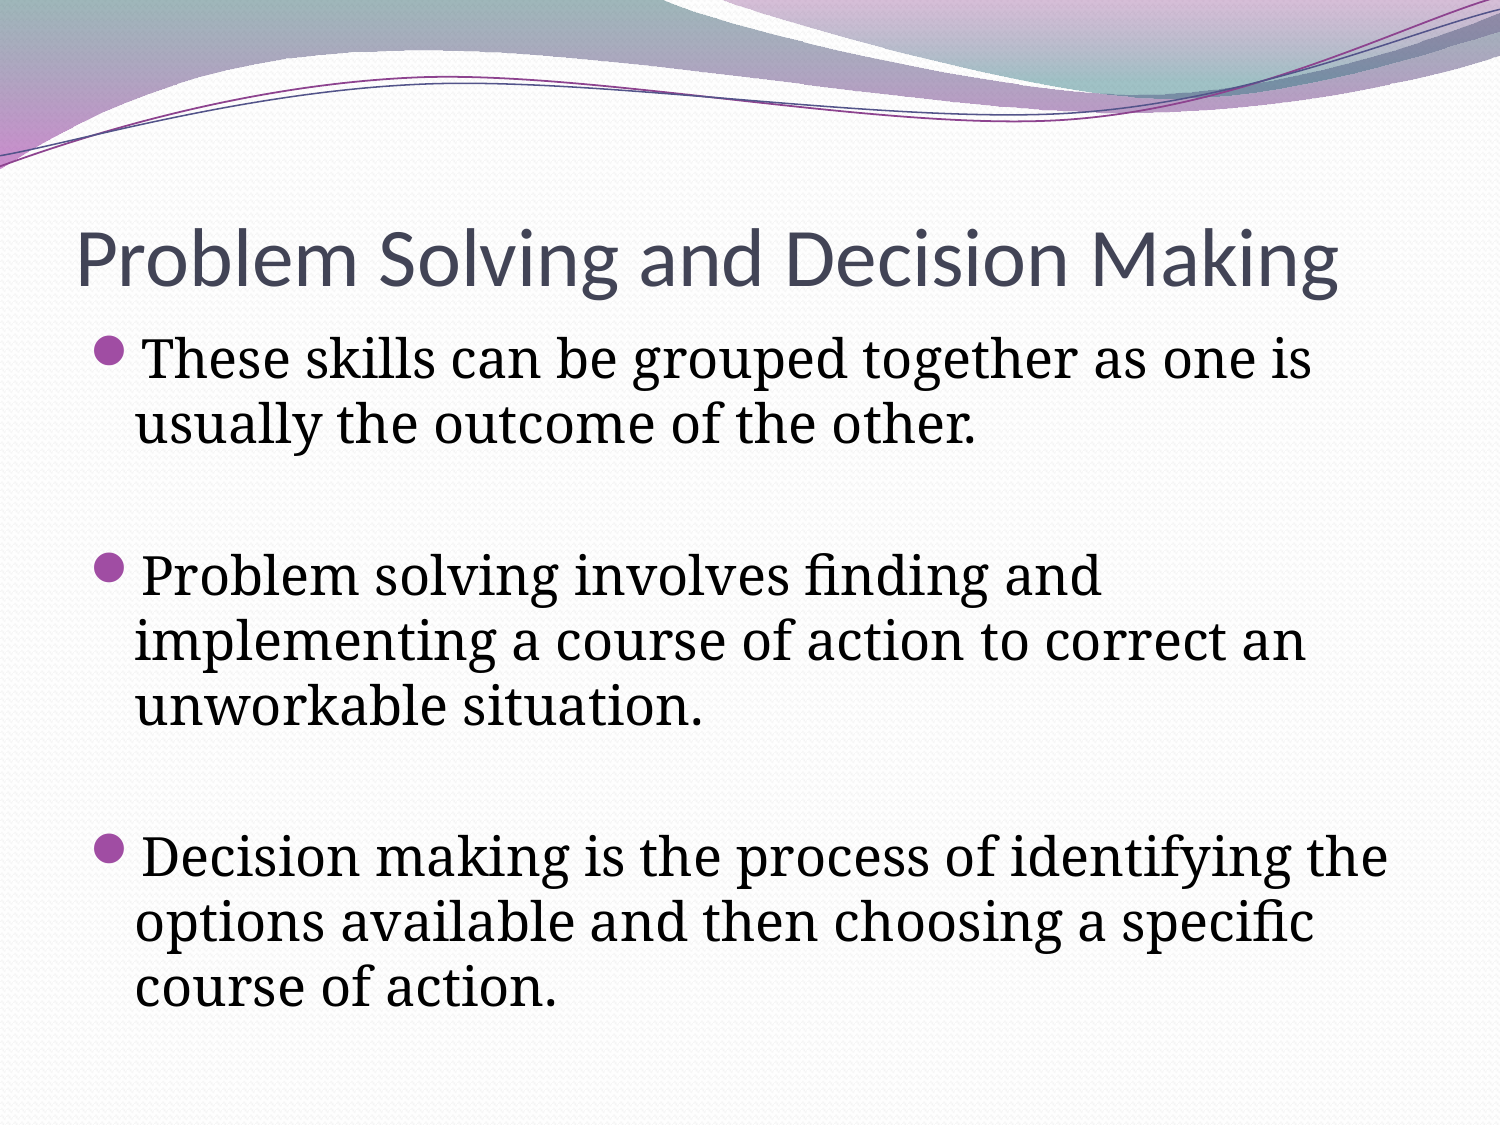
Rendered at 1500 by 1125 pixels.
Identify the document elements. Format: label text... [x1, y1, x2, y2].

title Problem Solving and Decision Making [75, 115, 1425, 303]
list These skills can be grouped together as one is usually the outcome of the other. Problem solving involves finding and implementing a course of action to correct an unworkable situation. Decision making is the process of identifying the options available and then choosing a specific course of action. [75, 317, 1425, 1038]
